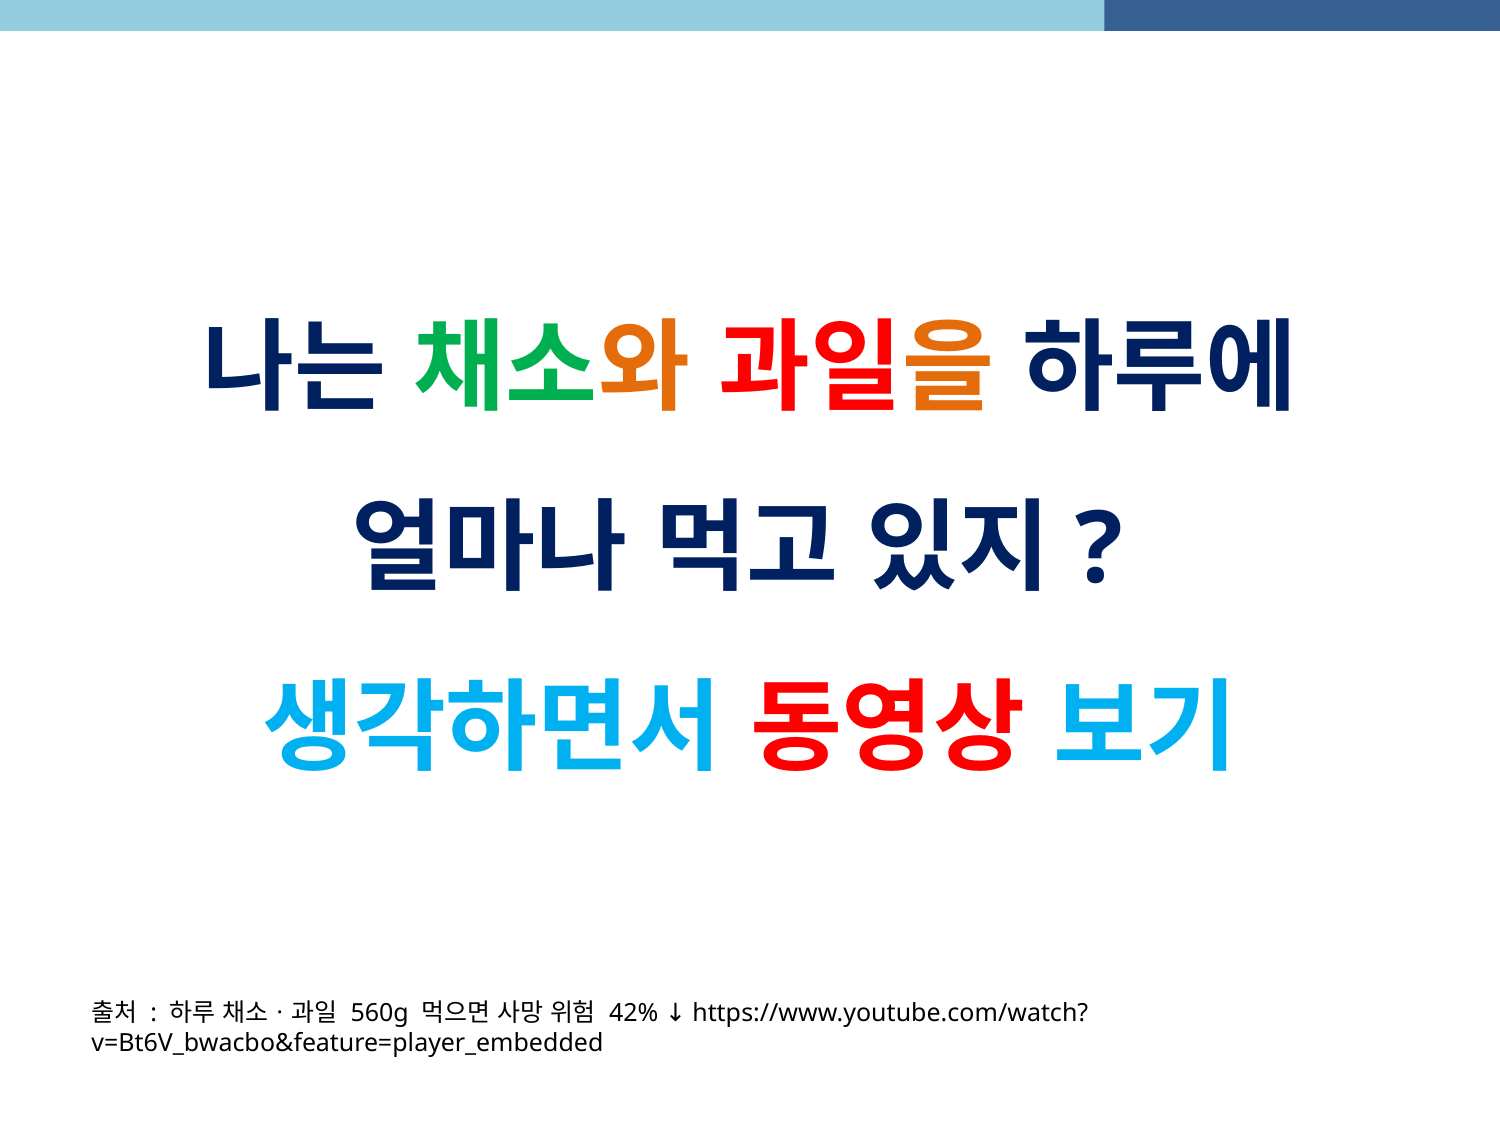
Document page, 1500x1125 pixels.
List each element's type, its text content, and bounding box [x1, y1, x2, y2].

text_box 나는 채소와 과일을 하루에 얼마나 먹고 있지? 생각하면서 동영상 보기 [76, 255, 1424, 771]
text_box [0, 0, 1102, 33]
text_box 출처 : 하루 채소ㆍ과일 560g 먹으면 사망 위험 42% ↓ https://www.youtube.com/watch?v=Bt6V_bwacbo&feature=player_embedded [76, 988, 1447, 1064]
text_box [1102, 0, 1500, 33]
